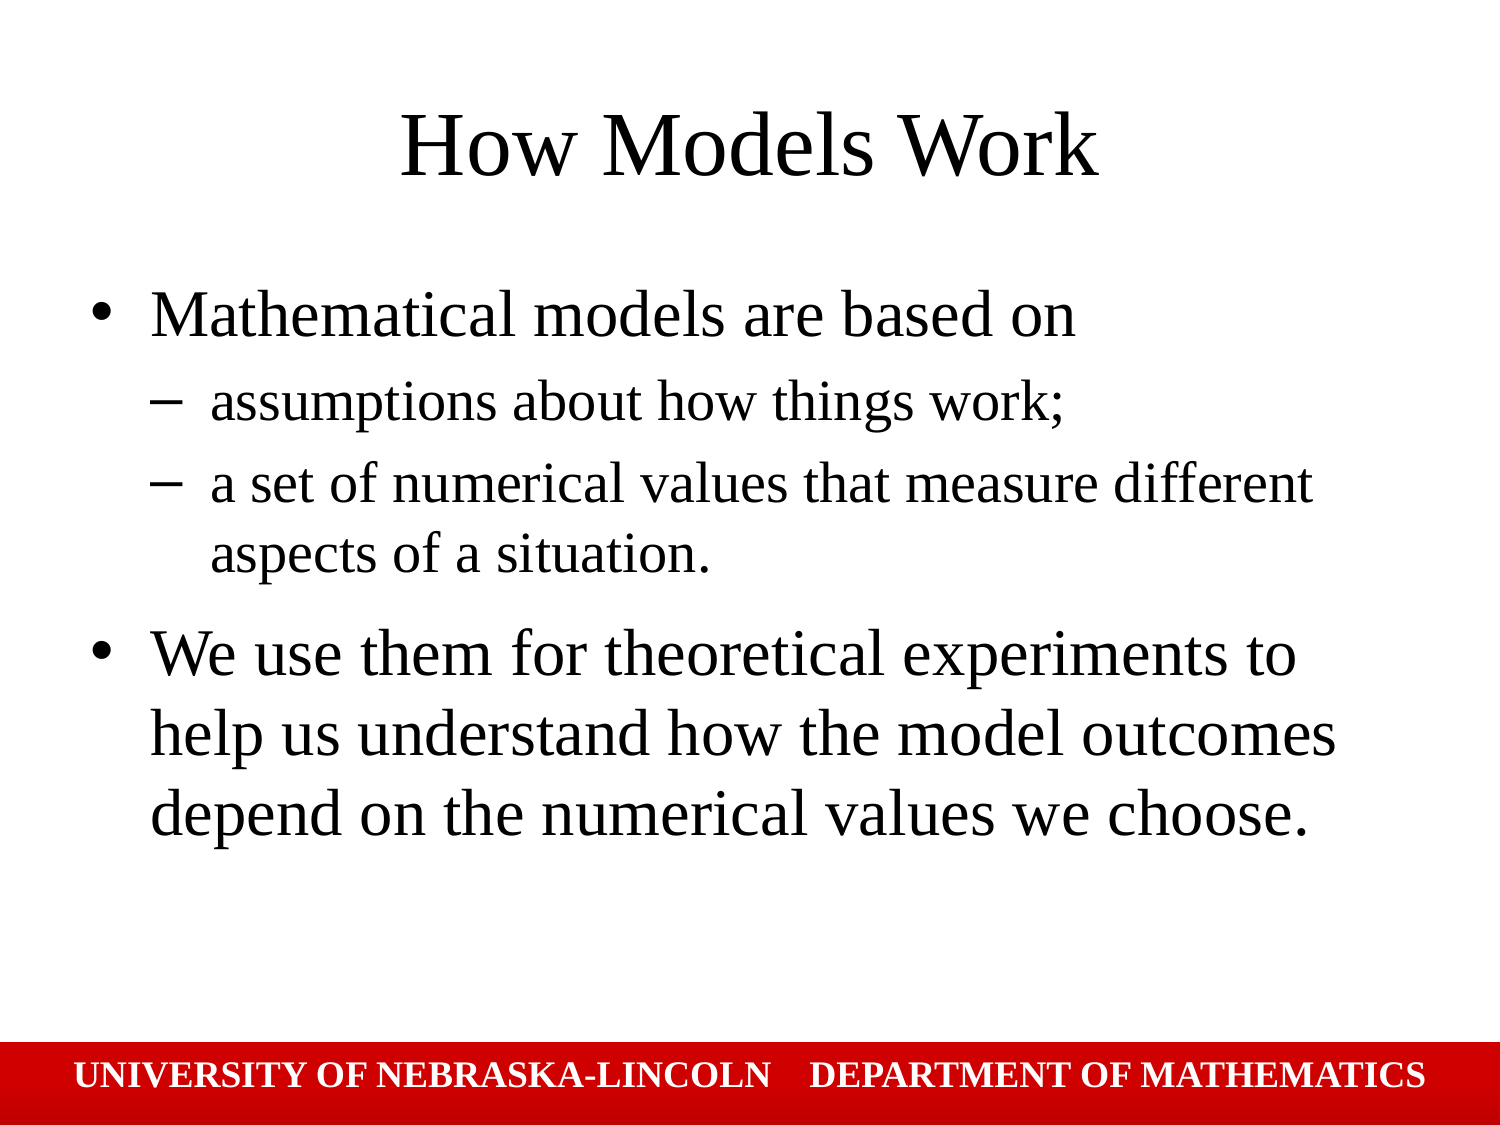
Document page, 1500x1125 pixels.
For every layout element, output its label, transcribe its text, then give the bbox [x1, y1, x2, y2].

list Mathematical models are based on assumptions about how things work; a set of numerical values that measure different aspects of a situation. We use them for theoretical experiments to help us understand how the model outcomes depend on the numerical values we choose. [75, 262, 1425, 1005]
title How Models Work [75, 45, 1425, 233]
